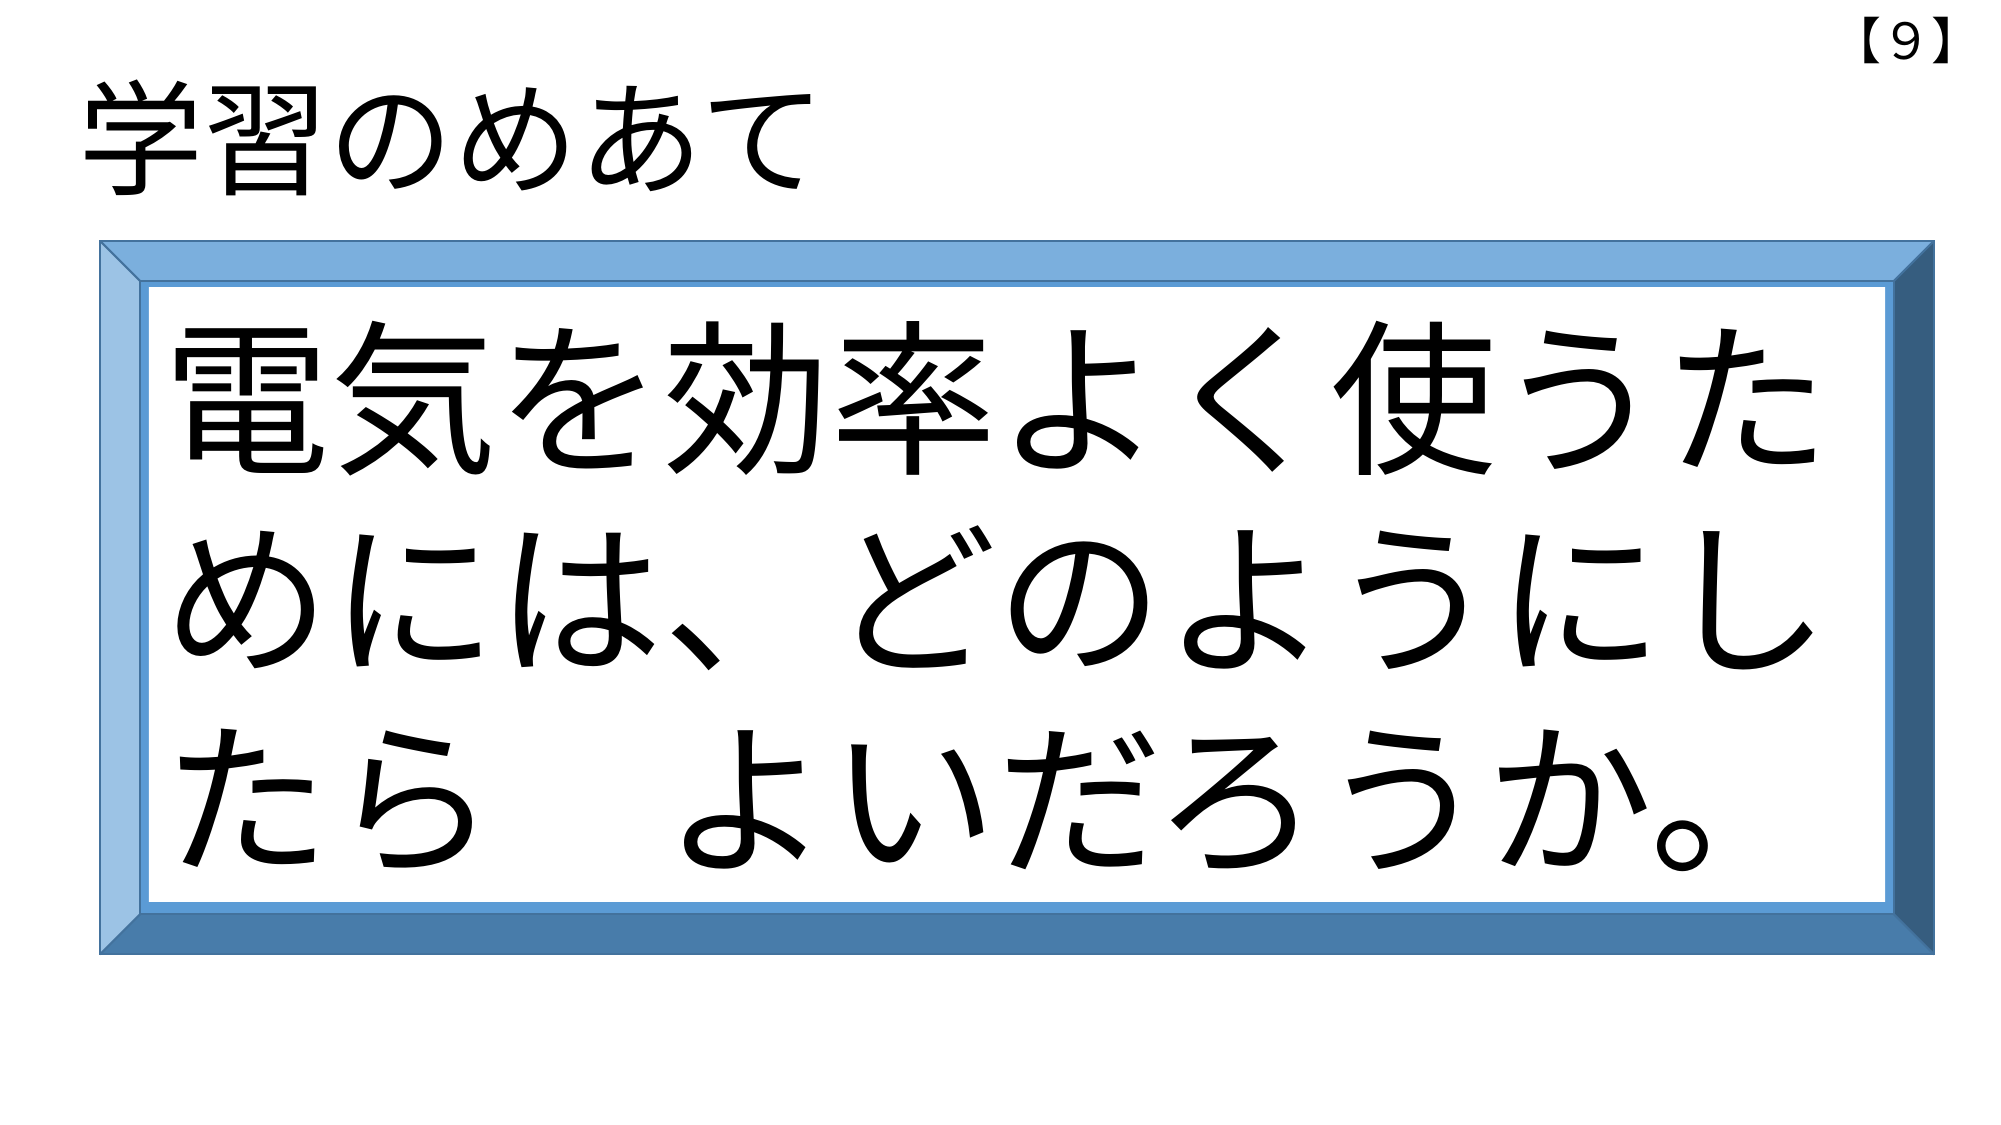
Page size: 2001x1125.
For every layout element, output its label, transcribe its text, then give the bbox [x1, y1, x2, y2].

text_box [99, 240, 1935, 956]
subtitle 学習のめあて [63, 69, 1955, 1046]
text_box 【９】 [1816, 2, 1998, 78]
text_box 電気を効率よく使うためには、どのようにしたら よいだろうか。 [148, 287, 1886, 902]
